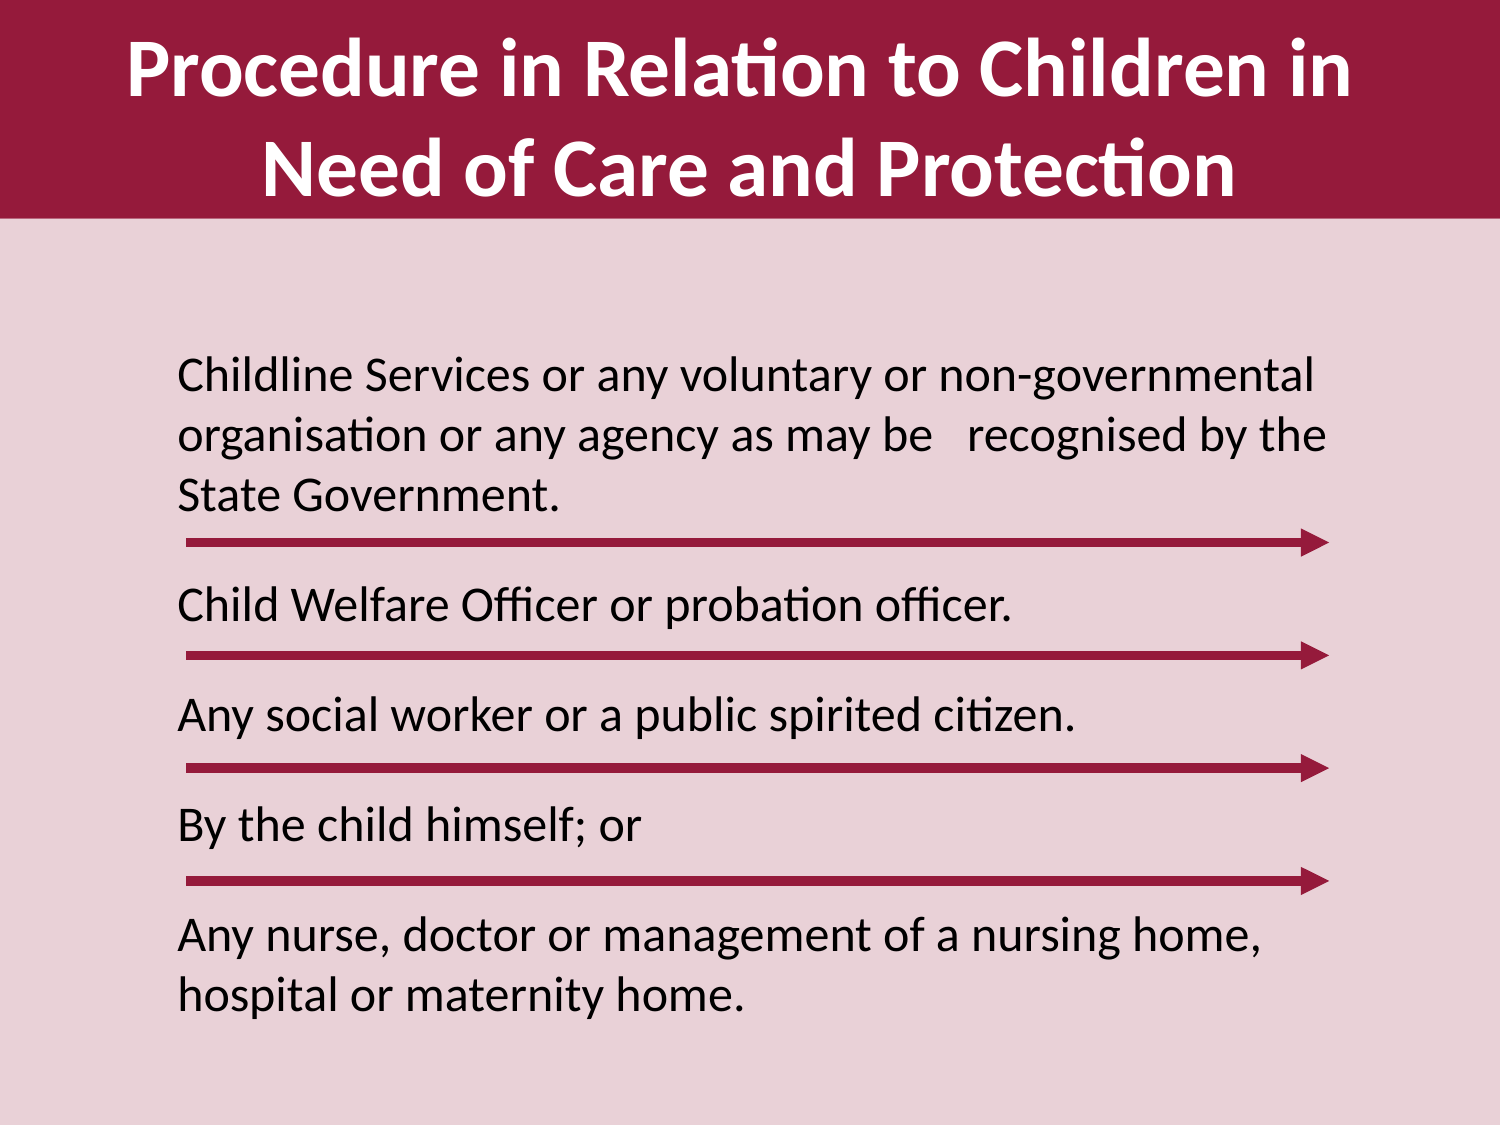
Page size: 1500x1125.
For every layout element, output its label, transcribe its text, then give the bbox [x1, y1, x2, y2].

list Childline Services or any voluntary or non-governmental organisation or any agency as may be recognised by the State Government. Child Welfare Officer or probation officer. Any social worker or a public spirited citizen. By the child himself; or Any nurse, doctor or management of a nursing home, hospital or maternity home. [153, 333, 1344, 1060]
text_box Procedure in Relation to Children in Need of Care and Protection [0, 6, 1500, 196]
